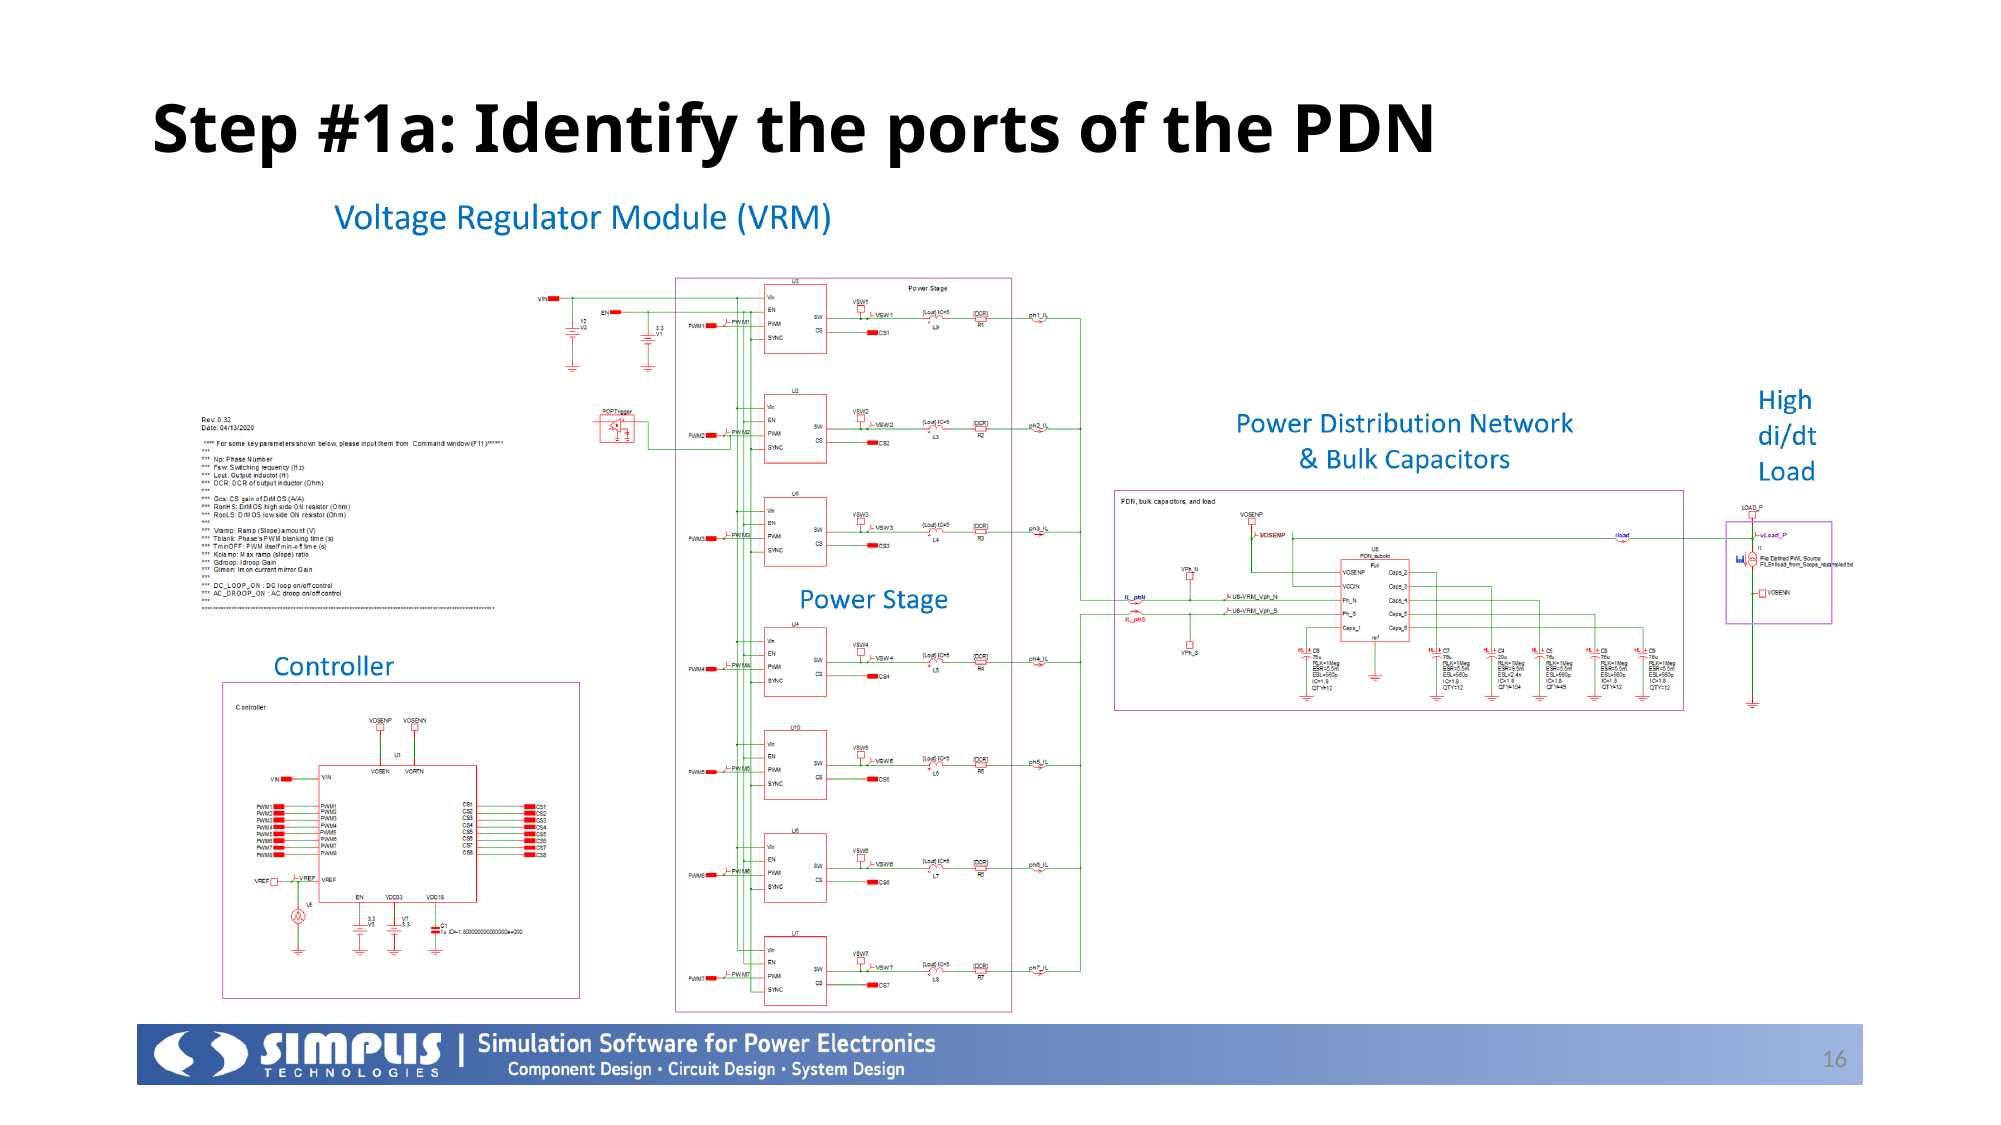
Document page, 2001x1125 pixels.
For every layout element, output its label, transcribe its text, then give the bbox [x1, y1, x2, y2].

picture [154, 195, 1858, 1108]
slide_number 16 [1412, 1027, 1863, 1088]
title Step #1a: Identify the ports of the PDN [137, 37, 1863, 225]
